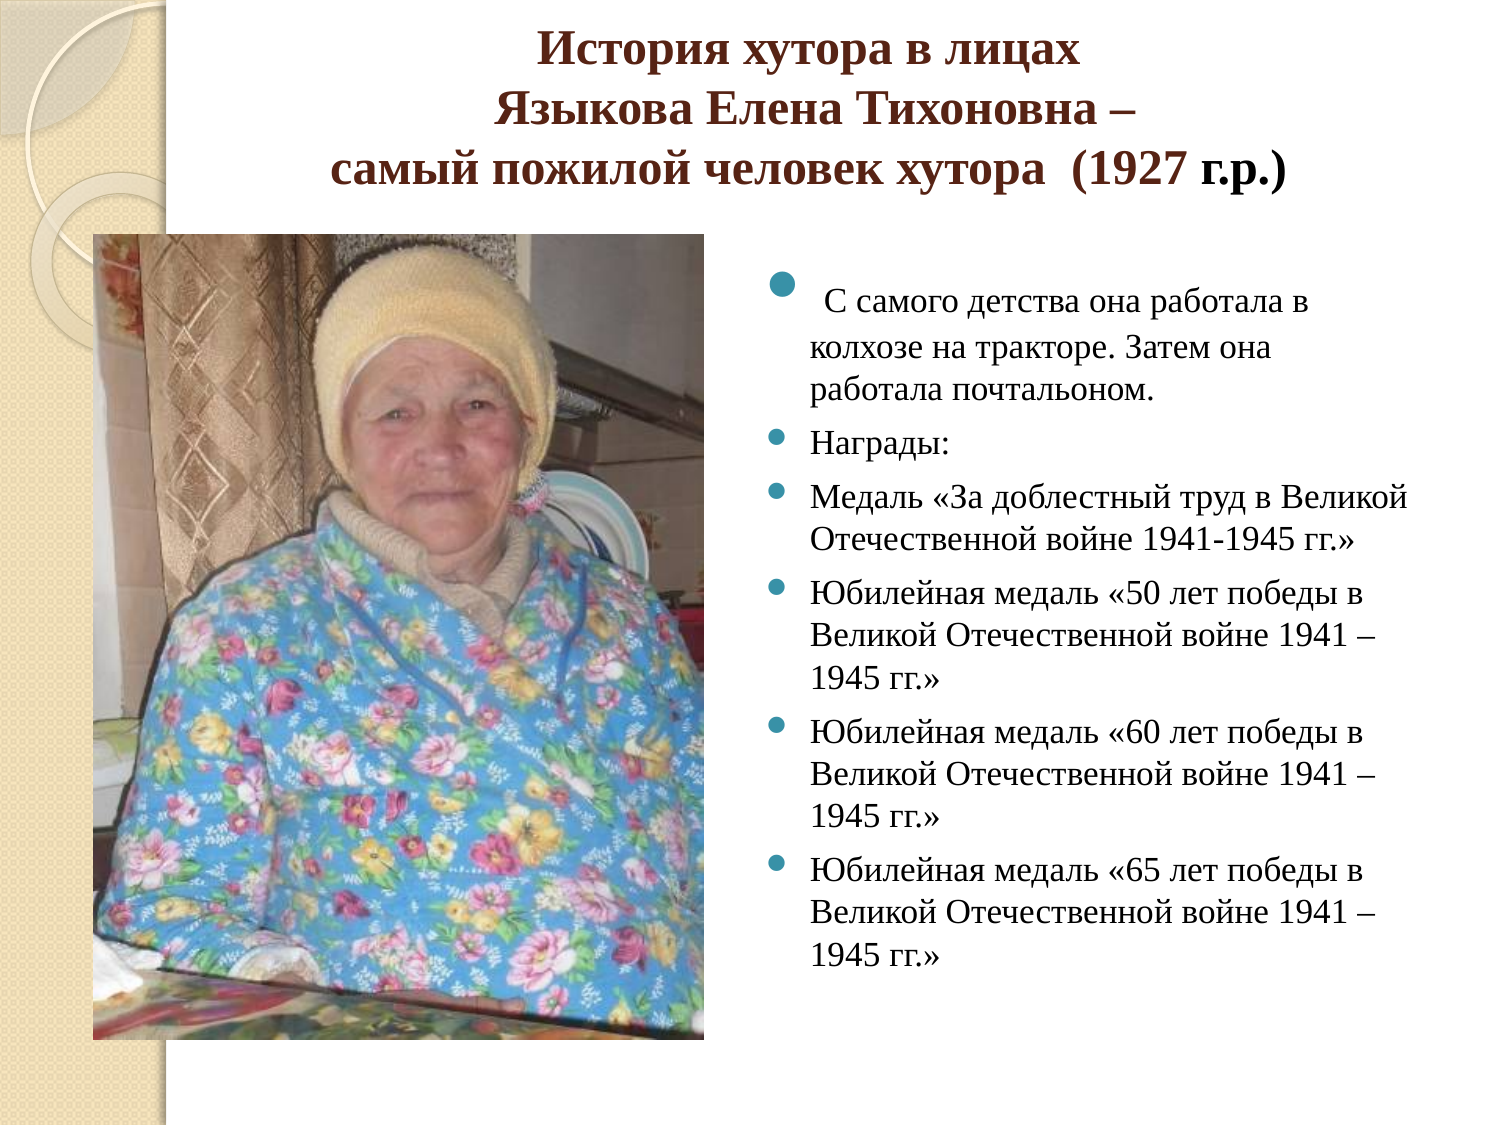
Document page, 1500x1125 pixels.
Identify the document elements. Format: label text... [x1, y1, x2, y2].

title История хутора в лицах Языкова Елена Тихоновна – самый пожилой человек хутора (1927 г.р.) [199, 23, 1418, 247]
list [93, 234, 704, 1040]
list С самого детства она работала в колхозе на тракторе. Затем она работала почтальоном. Награды: Медаль «За доблестный труд в Великой Отечественной войне 1941-1945 гг.» Юбилейная медаль «50 лет победы в Великой Отечественной войне 1941 – 1945 гг.» Юбилейная медаль «60 лет победы в Великой Отечественной войне 1941 – 1945 гг.» Юбилейная медаль «65 лет победы в Великой Отечественной войне 1941 – 1945 гг.» [738, 249, 1430, 1016]
